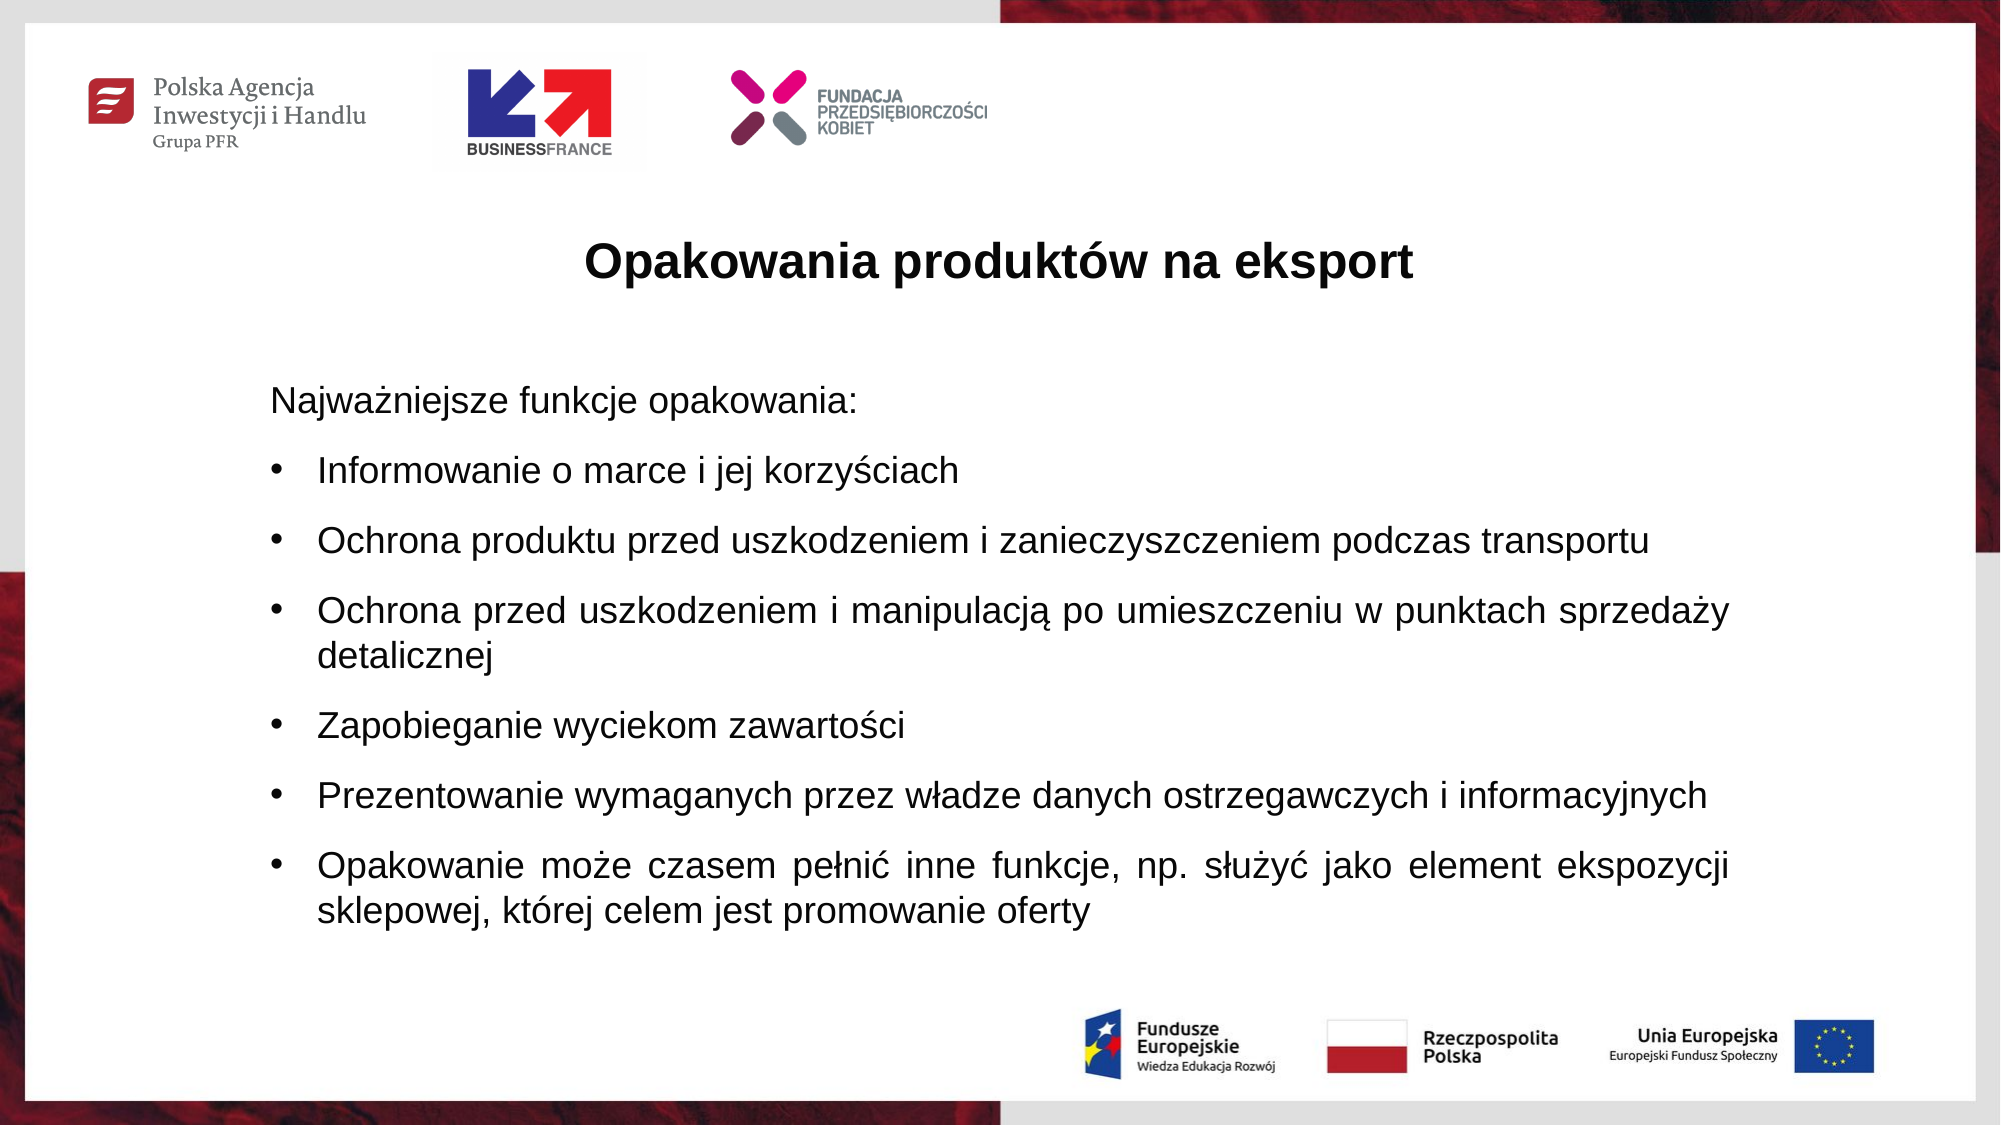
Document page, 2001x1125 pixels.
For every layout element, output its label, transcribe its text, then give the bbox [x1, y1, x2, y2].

text_box Opakowania produktów na eksport [453, 224, 1547, 293]
text_box Najważniejsze funkcje opakowania: Informowanie o marce i jej korzyściach Ochrona produktu przed uszkodzeniem i zanieczyszczeniem podczas transportu Ochrona przed uszkodzeniem i manipulacją po umieszczeniu w punktach sprzedaży detalicznej Zapobieganie wyciekom zawartości Prezentowanie wymaganych przez władze danych ostrzegawczych i informacyjnych Opakowanie może czasem pełnić inne funkcje, np. służyć jako element ekspozycji sklepowej, której celem jest promowanie oferty [265, 371, 1734, 936]
picture [0, 0, 2001, 1125]
